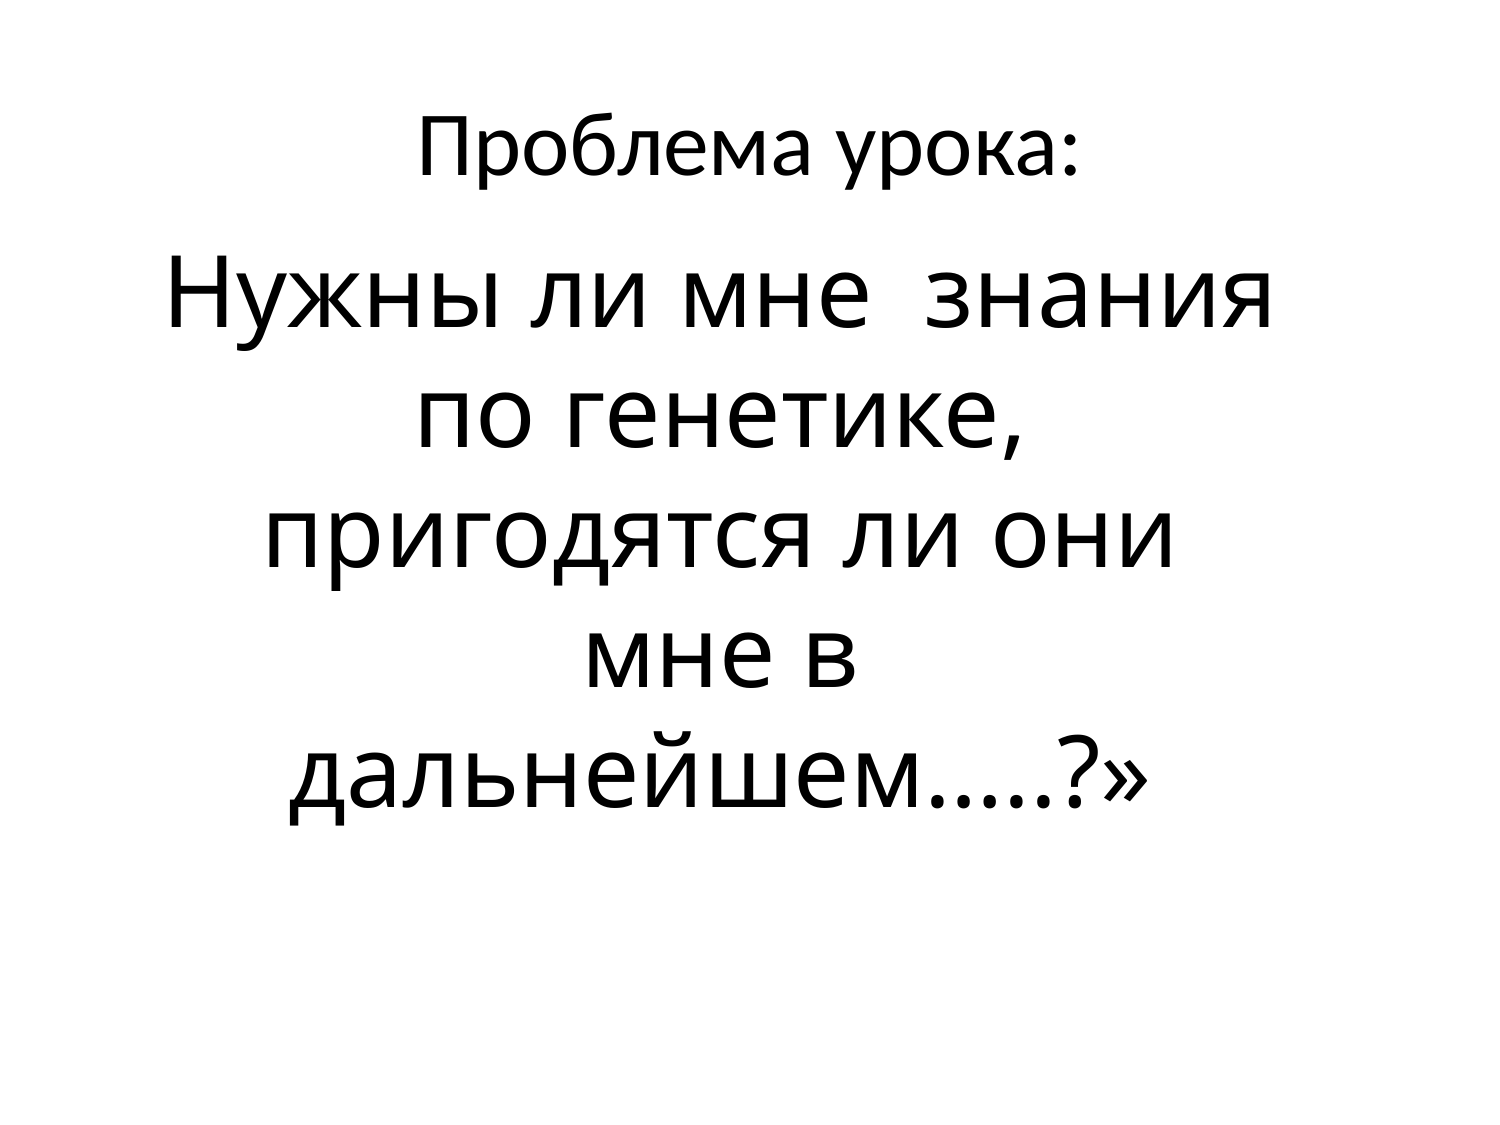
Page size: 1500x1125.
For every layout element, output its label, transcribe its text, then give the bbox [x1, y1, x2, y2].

text_box Нужны ли мне знания по генетике, пригодятся ли они мне в дальнейшем…..?» [147, 219, 1294, 835]
title Проблема урока: [75, 45, 1425, 233]
